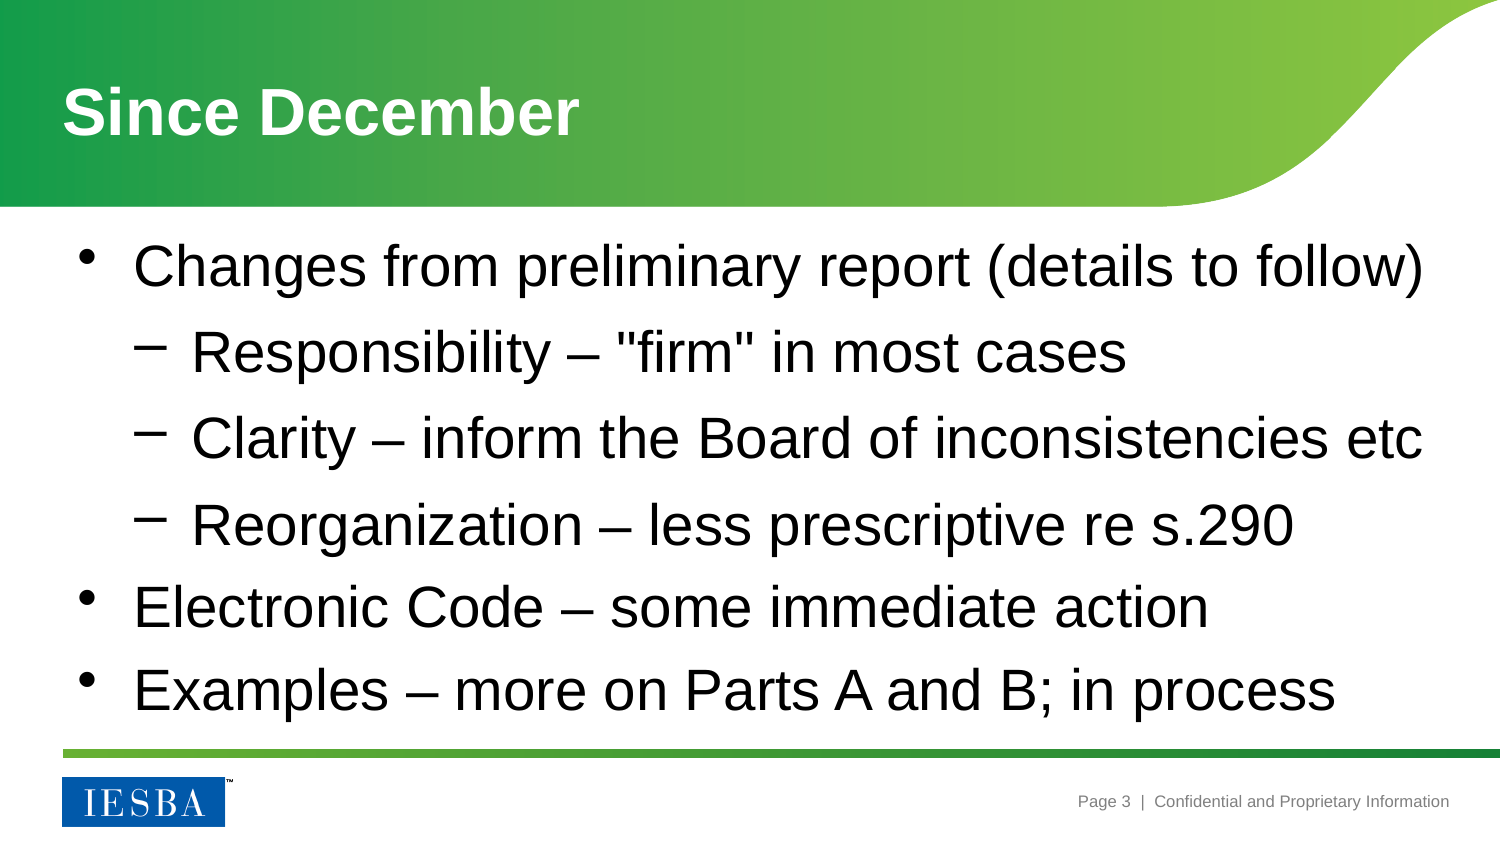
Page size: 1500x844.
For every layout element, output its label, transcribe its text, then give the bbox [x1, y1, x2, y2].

list Changes from preliminary report (details to follow) Responsibility – "firm" in most cases Clarity – inform the Board of inconsistencies etc Reorganization – less prescriptive re s.290 Electronic Code – some immediate action Examples – more on Parts A and B; in process [62, 220, 1450, 724]
picture [62, 777, 233, 827]
picture [0, 0, 1500, 207]
title Since December [62, 75, 1300, 142]
